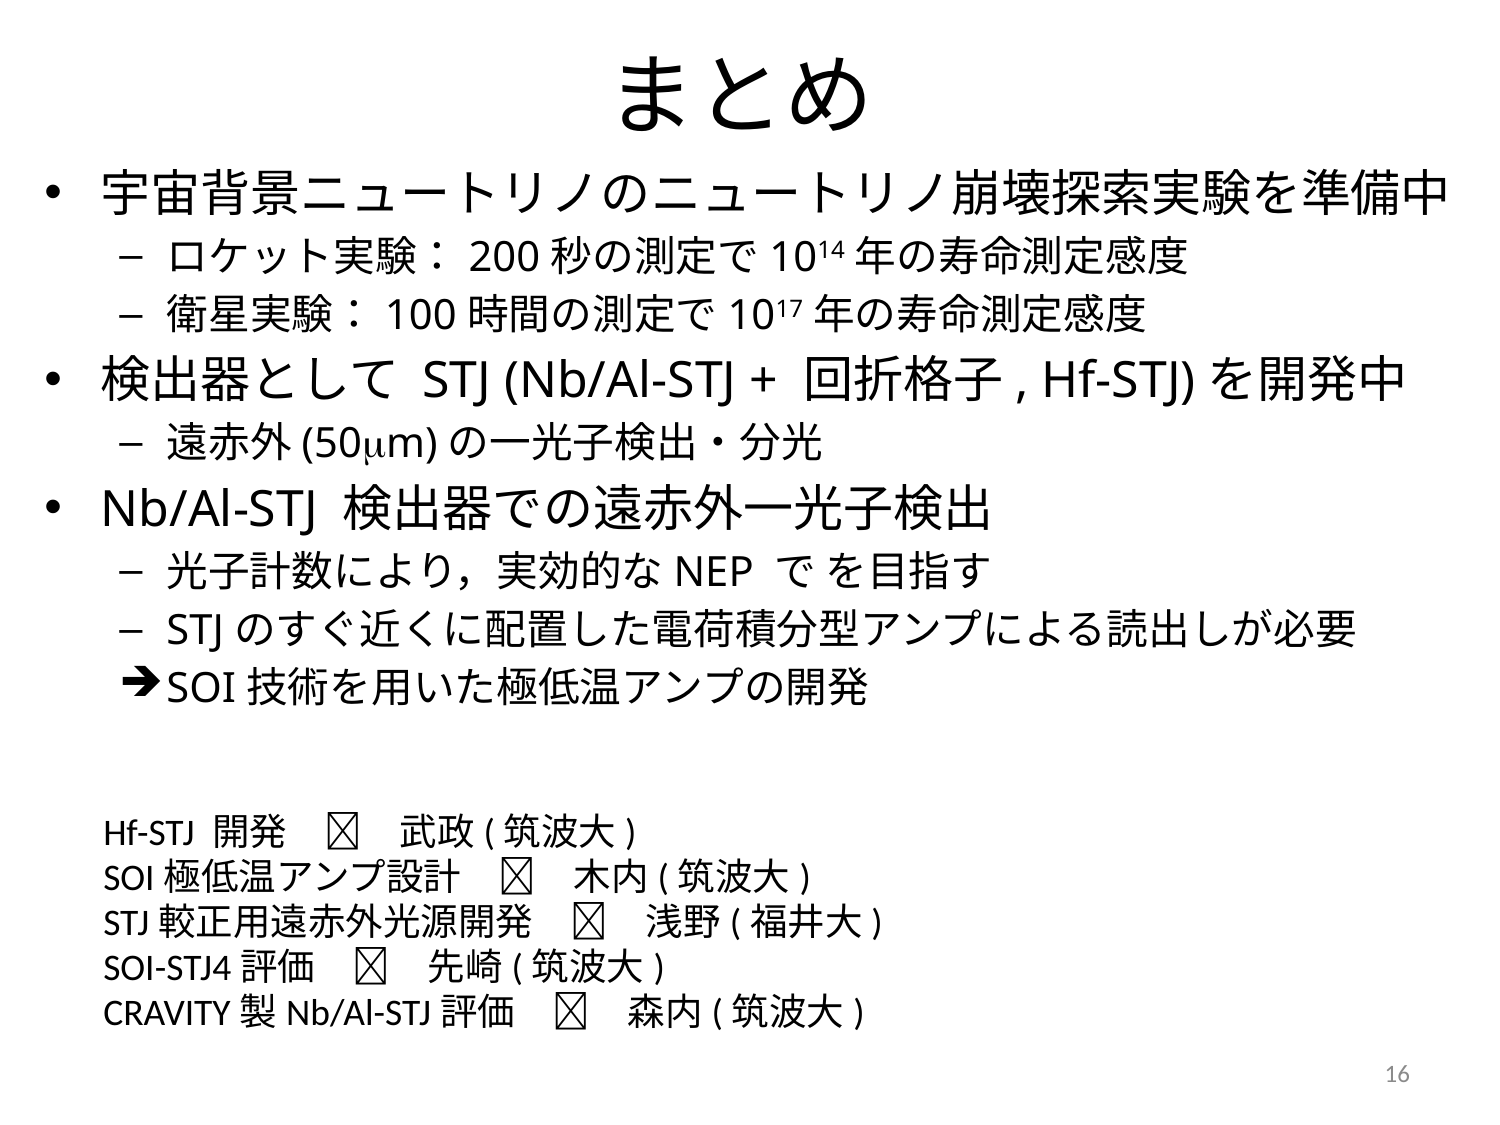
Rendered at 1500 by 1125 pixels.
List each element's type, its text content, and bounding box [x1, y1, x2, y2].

slide_number 16 [1074, 1042, 1425, 1103]
title まとめ [64, 30, 1415, 154]
text_box Hf-STJ 開発  武政(筑波大) SOI極低温アンプ設計  木内(筑波大) STJ較正用遠赤外光源開発  浅野(福井大) SOI-STJ4評価  先崎(筑波大) CRAVITY製Nb/Al-STJ評価  森内(筑波大) [88, 800, 1075, 1041]
